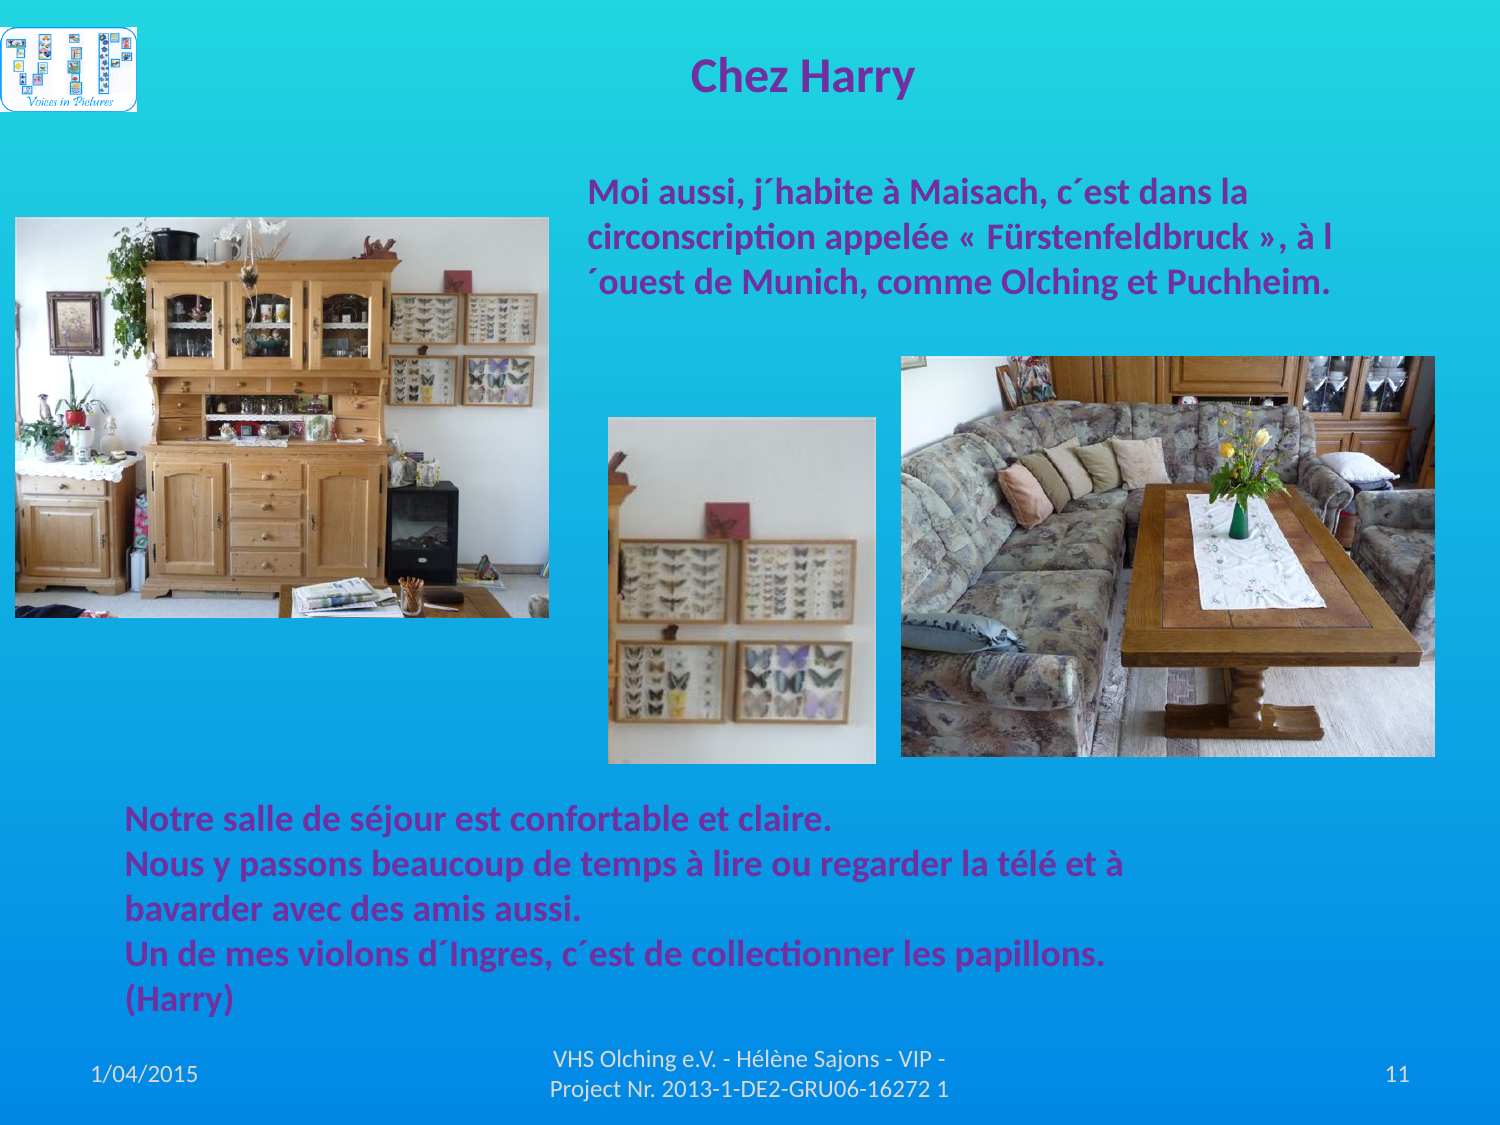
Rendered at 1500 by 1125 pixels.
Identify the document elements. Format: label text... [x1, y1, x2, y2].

picture [0, 217, 1500, 763]
text_box Moi aussi, j´habite à Maisach, c´est dans la circonscription appelée « Fürstenfeldbruck », à l´ouest de Munich, comme Olching et Puchheim. [572, 159, 1370, 310]
text_box Notre salle de séjour est confortable et claire. Nous y passons beaucoup de temps à lire ou regarder la télé et à bavarder avec des amis aussi. Un de mes violons d´Ingres, c´est de collectionner les papillons. (Harry) [109, 786, 1173, 1027]
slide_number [75, 1042, 425, 1103]
slide_number 11 [1074, 1042, 1425, 1103]
picture [0, 26, 137, 112]
footer VHS Olching e.V. - Hélène Sajons - VIP - Project Nr. 2013-1-DE2-GRU06-16272 1 [512, 1042, 988, 1103]
text_box Chez Harry [171, 35, 1436, 111]
